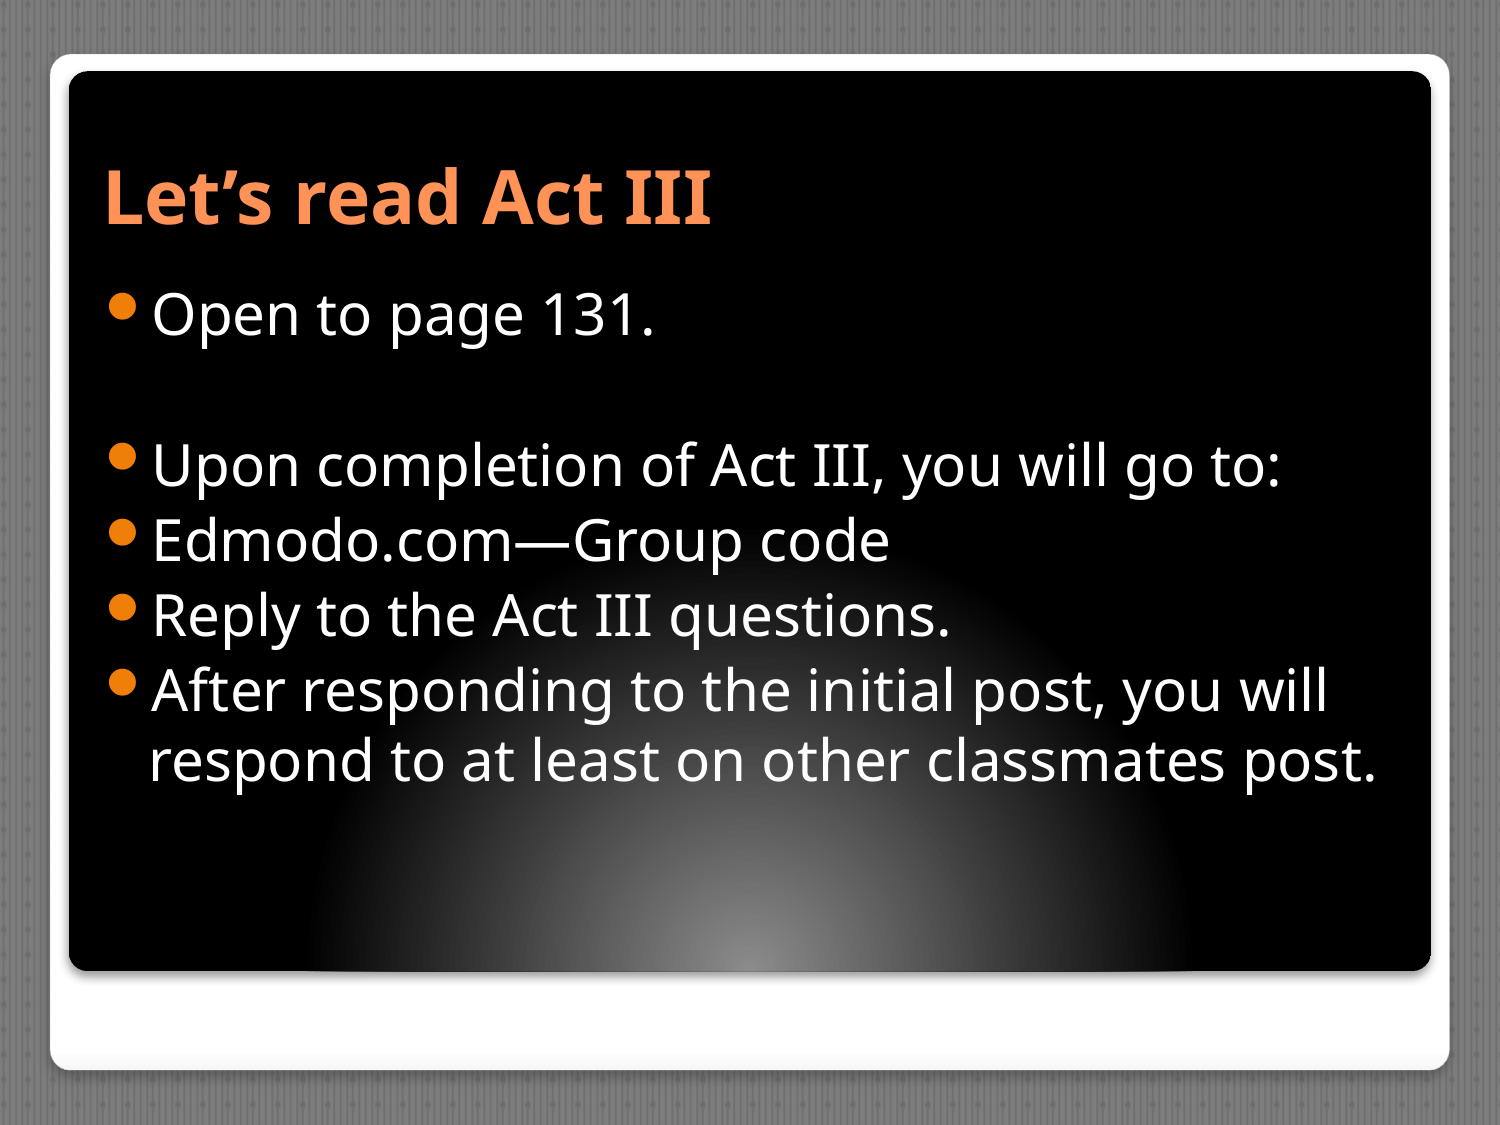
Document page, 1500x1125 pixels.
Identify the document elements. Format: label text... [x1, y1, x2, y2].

list Open to page 131. Upon completion of Act III, you will go to: Edmodo.com—Group code Reply to the Act III questions. After responding to the initial post, you will respond to at least on other classmates post. [75, 262, 1418, 950]
title Let’s read Act III [87, 75, 1430, 248]
